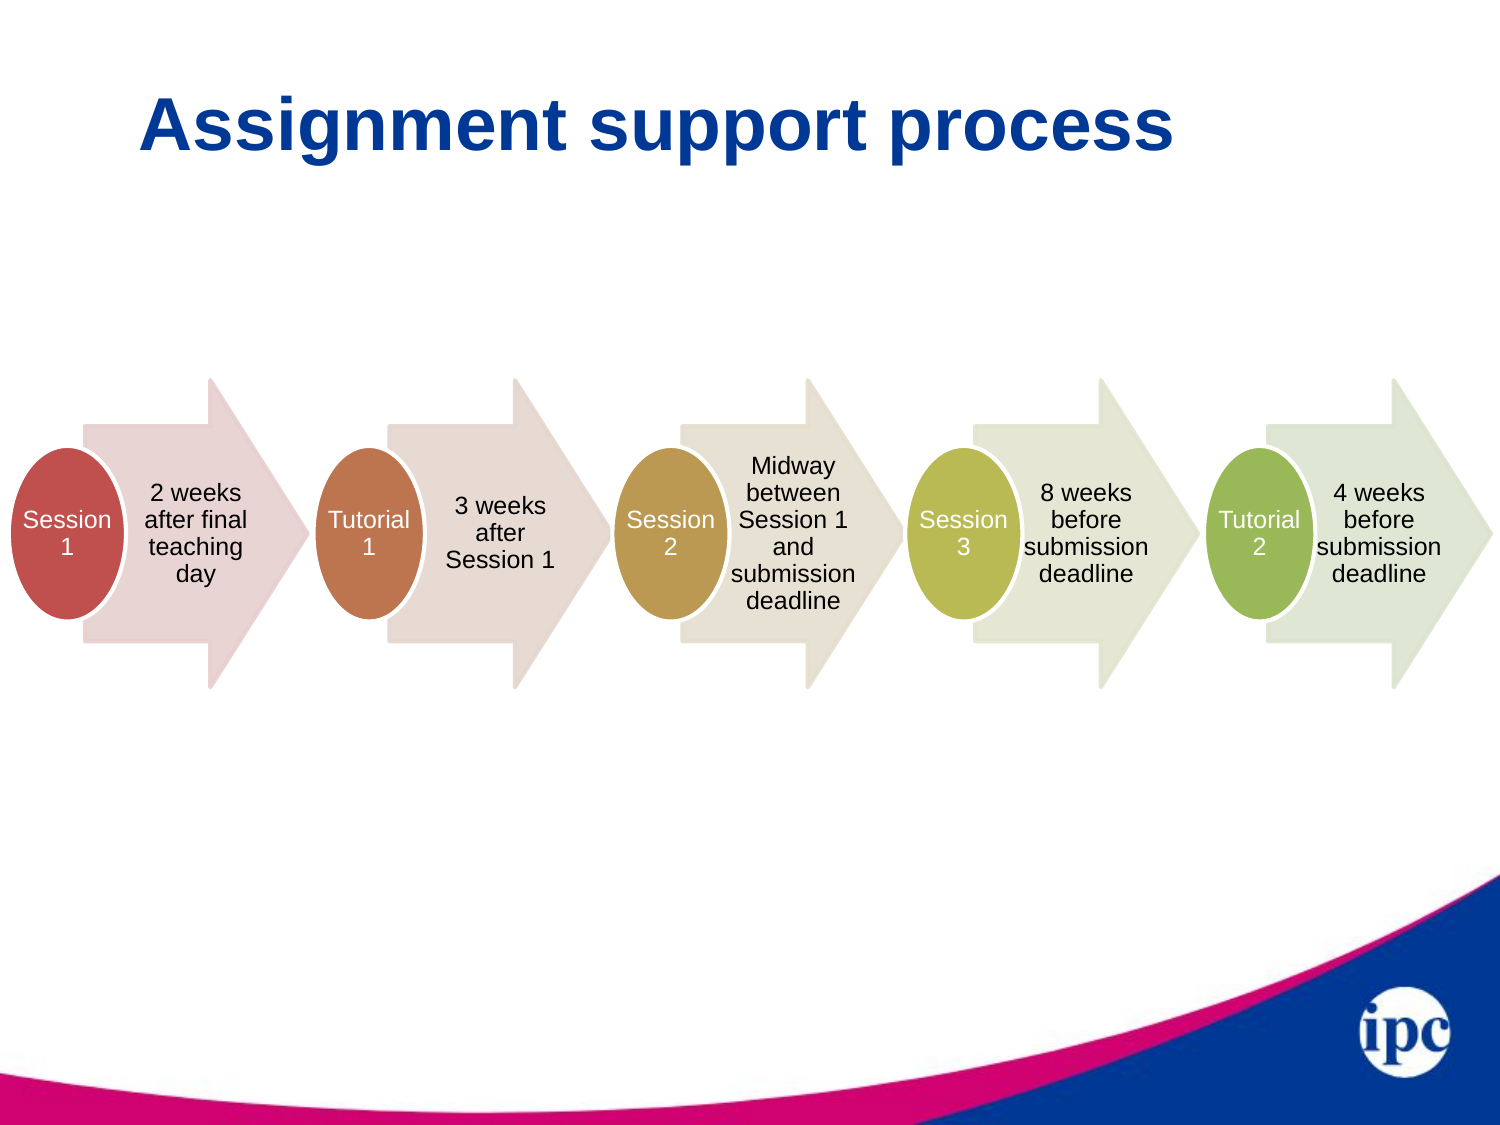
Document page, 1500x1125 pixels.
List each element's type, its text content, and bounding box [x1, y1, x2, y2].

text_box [8, 380, 1492, 688]
picture [0, 0, 1500, 1125]
title Assignment support process [123, 78, 1376, 176]
